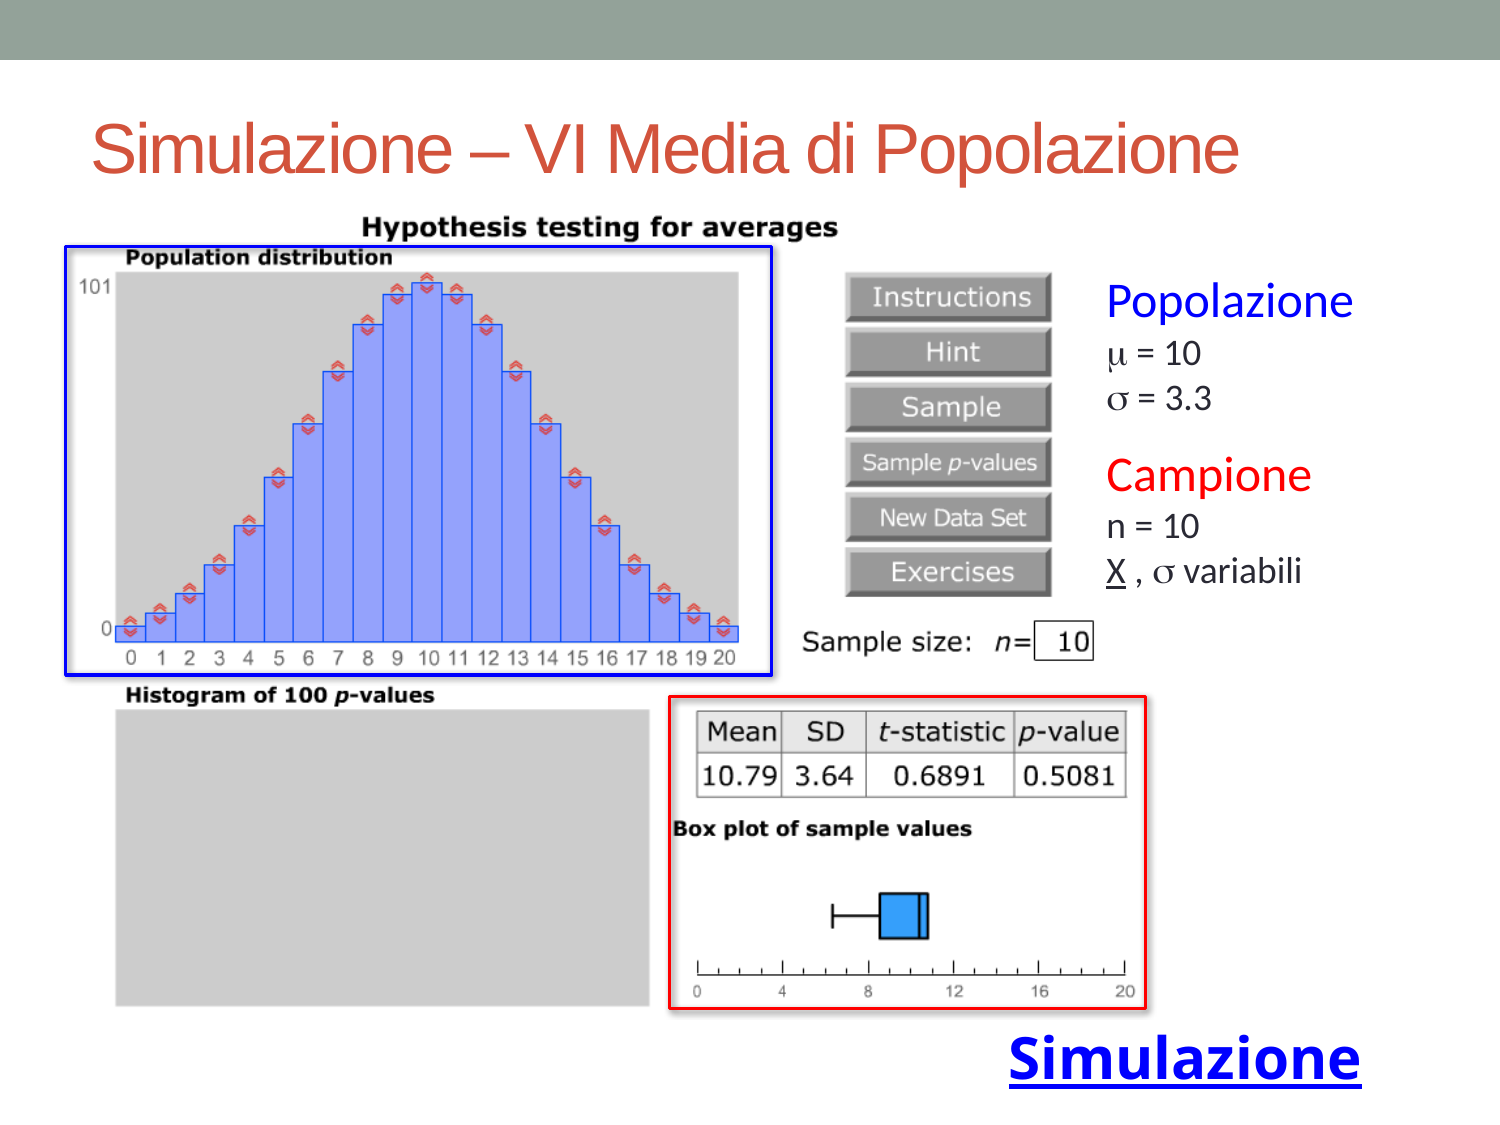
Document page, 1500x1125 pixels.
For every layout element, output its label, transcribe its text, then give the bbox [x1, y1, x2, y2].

text_box Popolazione m = 10 s = 3.3 [1168, 260, 1395, 426]
text_box Simulazione [946, 1014, 1431, 1109]
title Simulazione – VI Media di Popolazione [75, 64, 1425, 227]
text_box Campione n = 10 X , s variabili [1168, 433, 1401, 599]
picture [59, 200, 1159, 1028]
